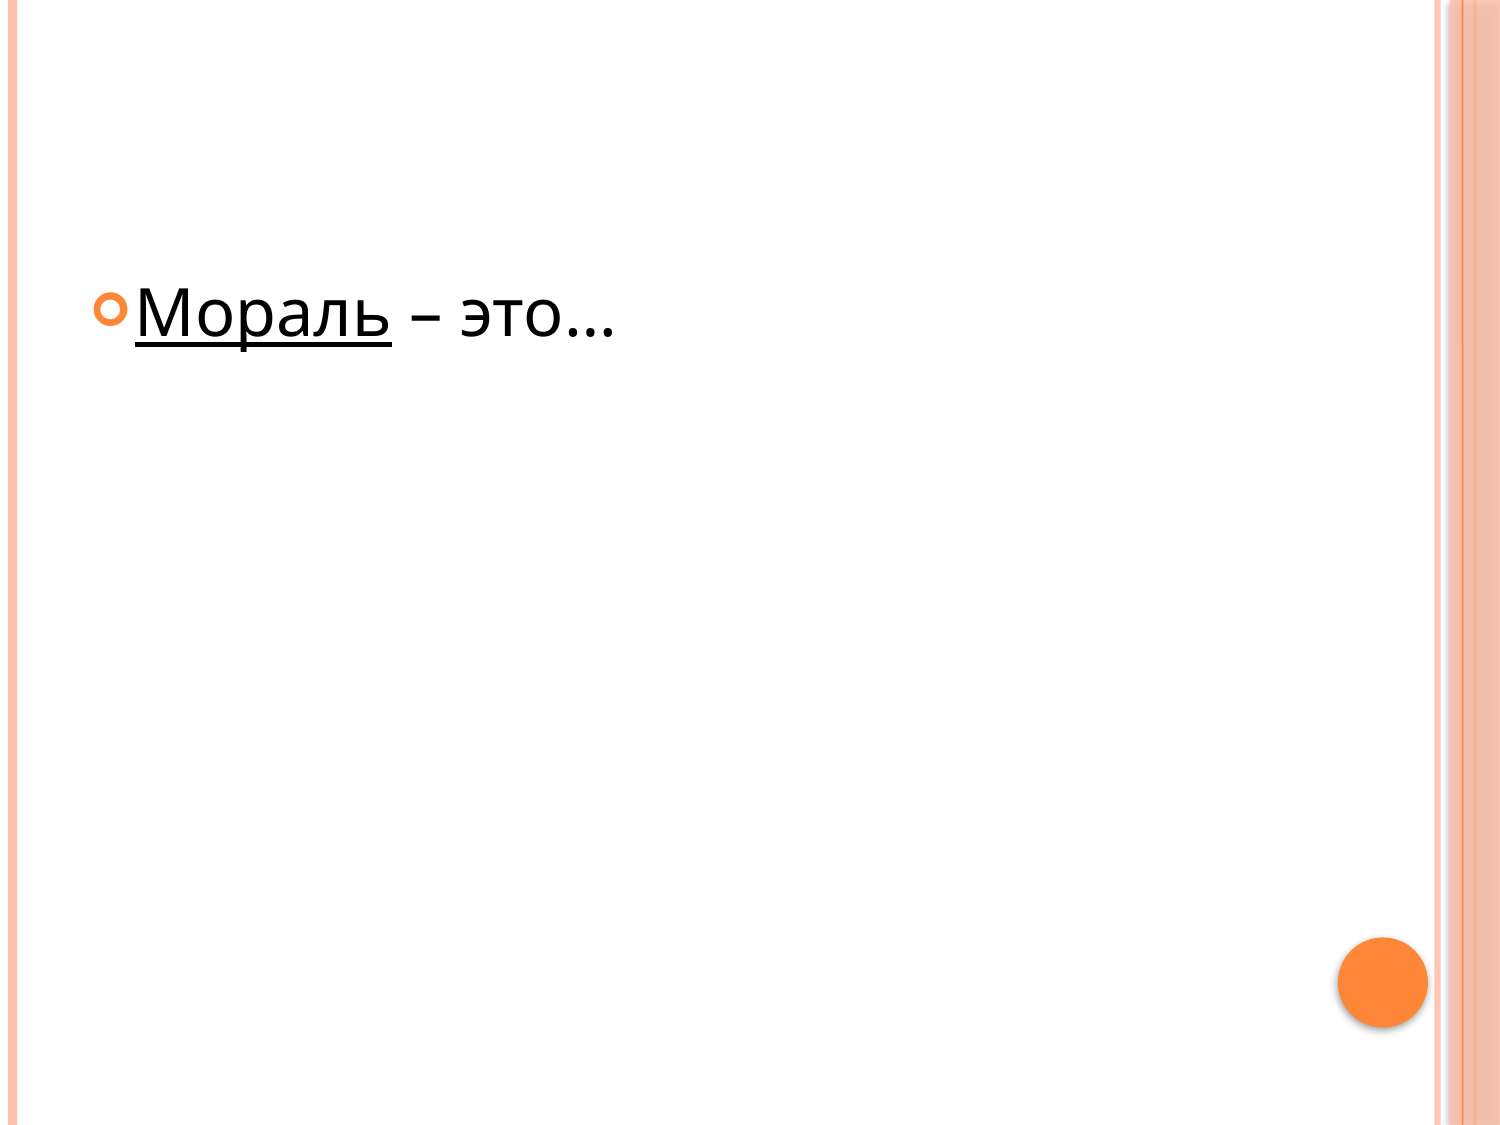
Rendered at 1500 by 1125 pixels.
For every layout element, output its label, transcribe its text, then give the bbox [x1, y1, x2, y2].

list Мораль – это… [75, 262, 1300, 1062]
